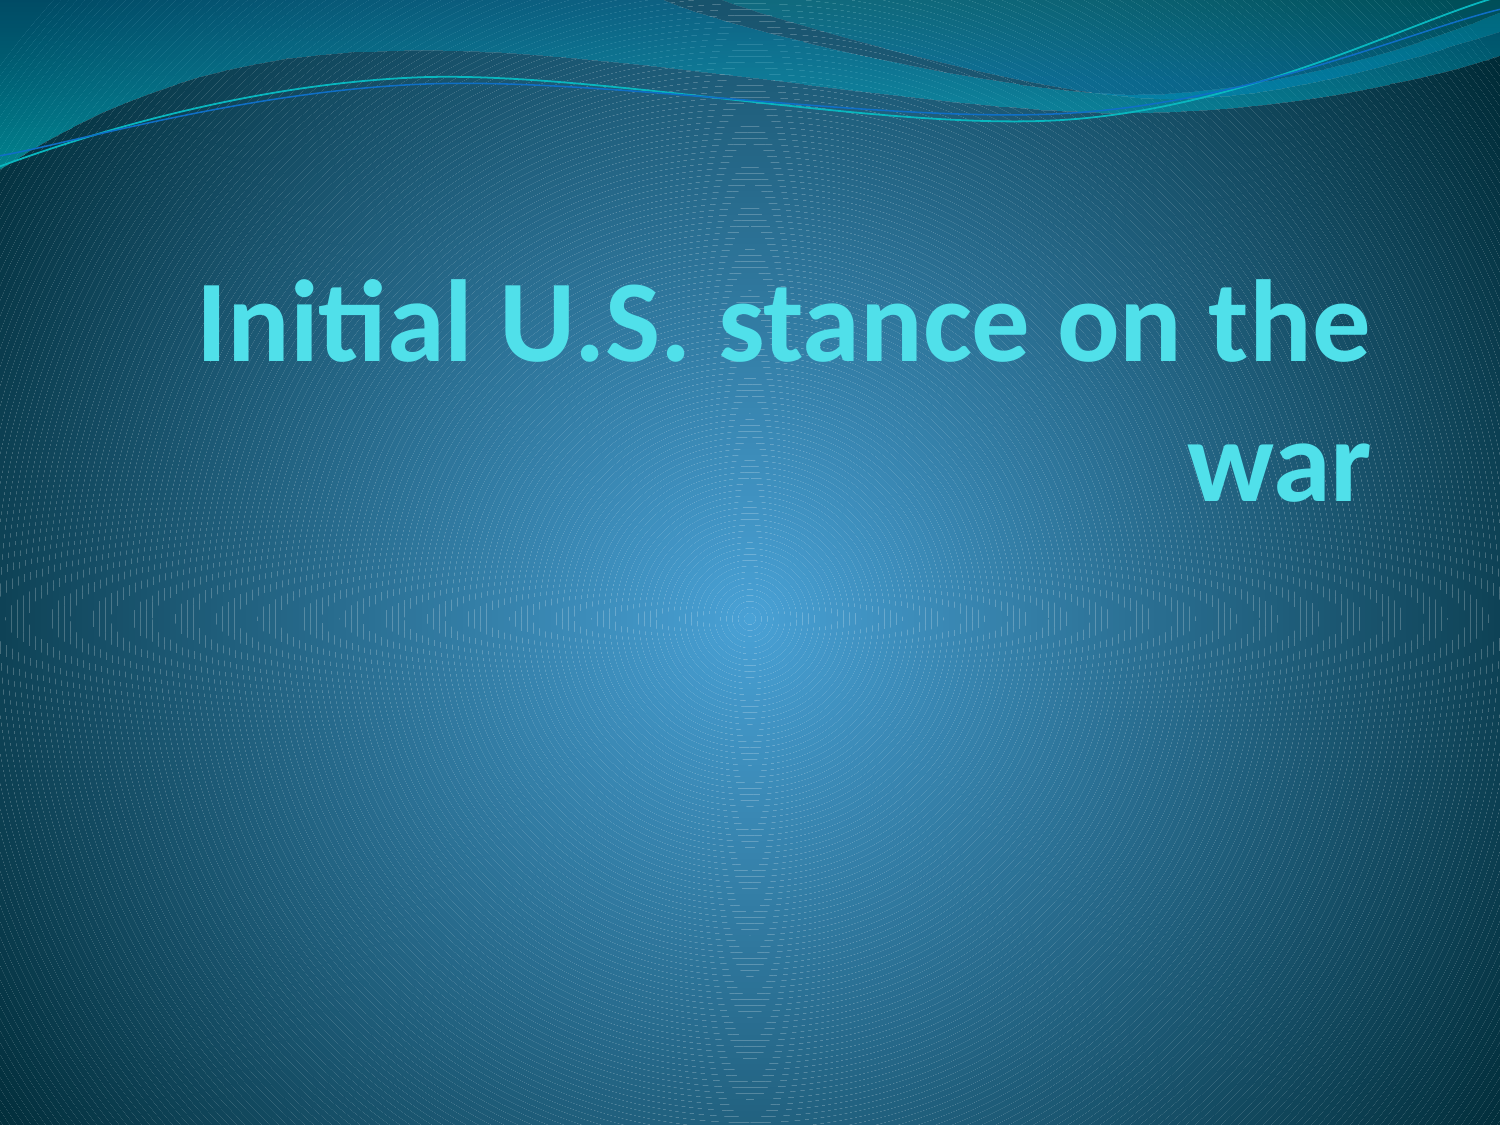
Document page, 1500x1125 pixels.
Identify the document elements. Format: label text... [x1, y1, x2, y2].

title Initial U.S. stance on the war [87, 224, 1376, 525]
